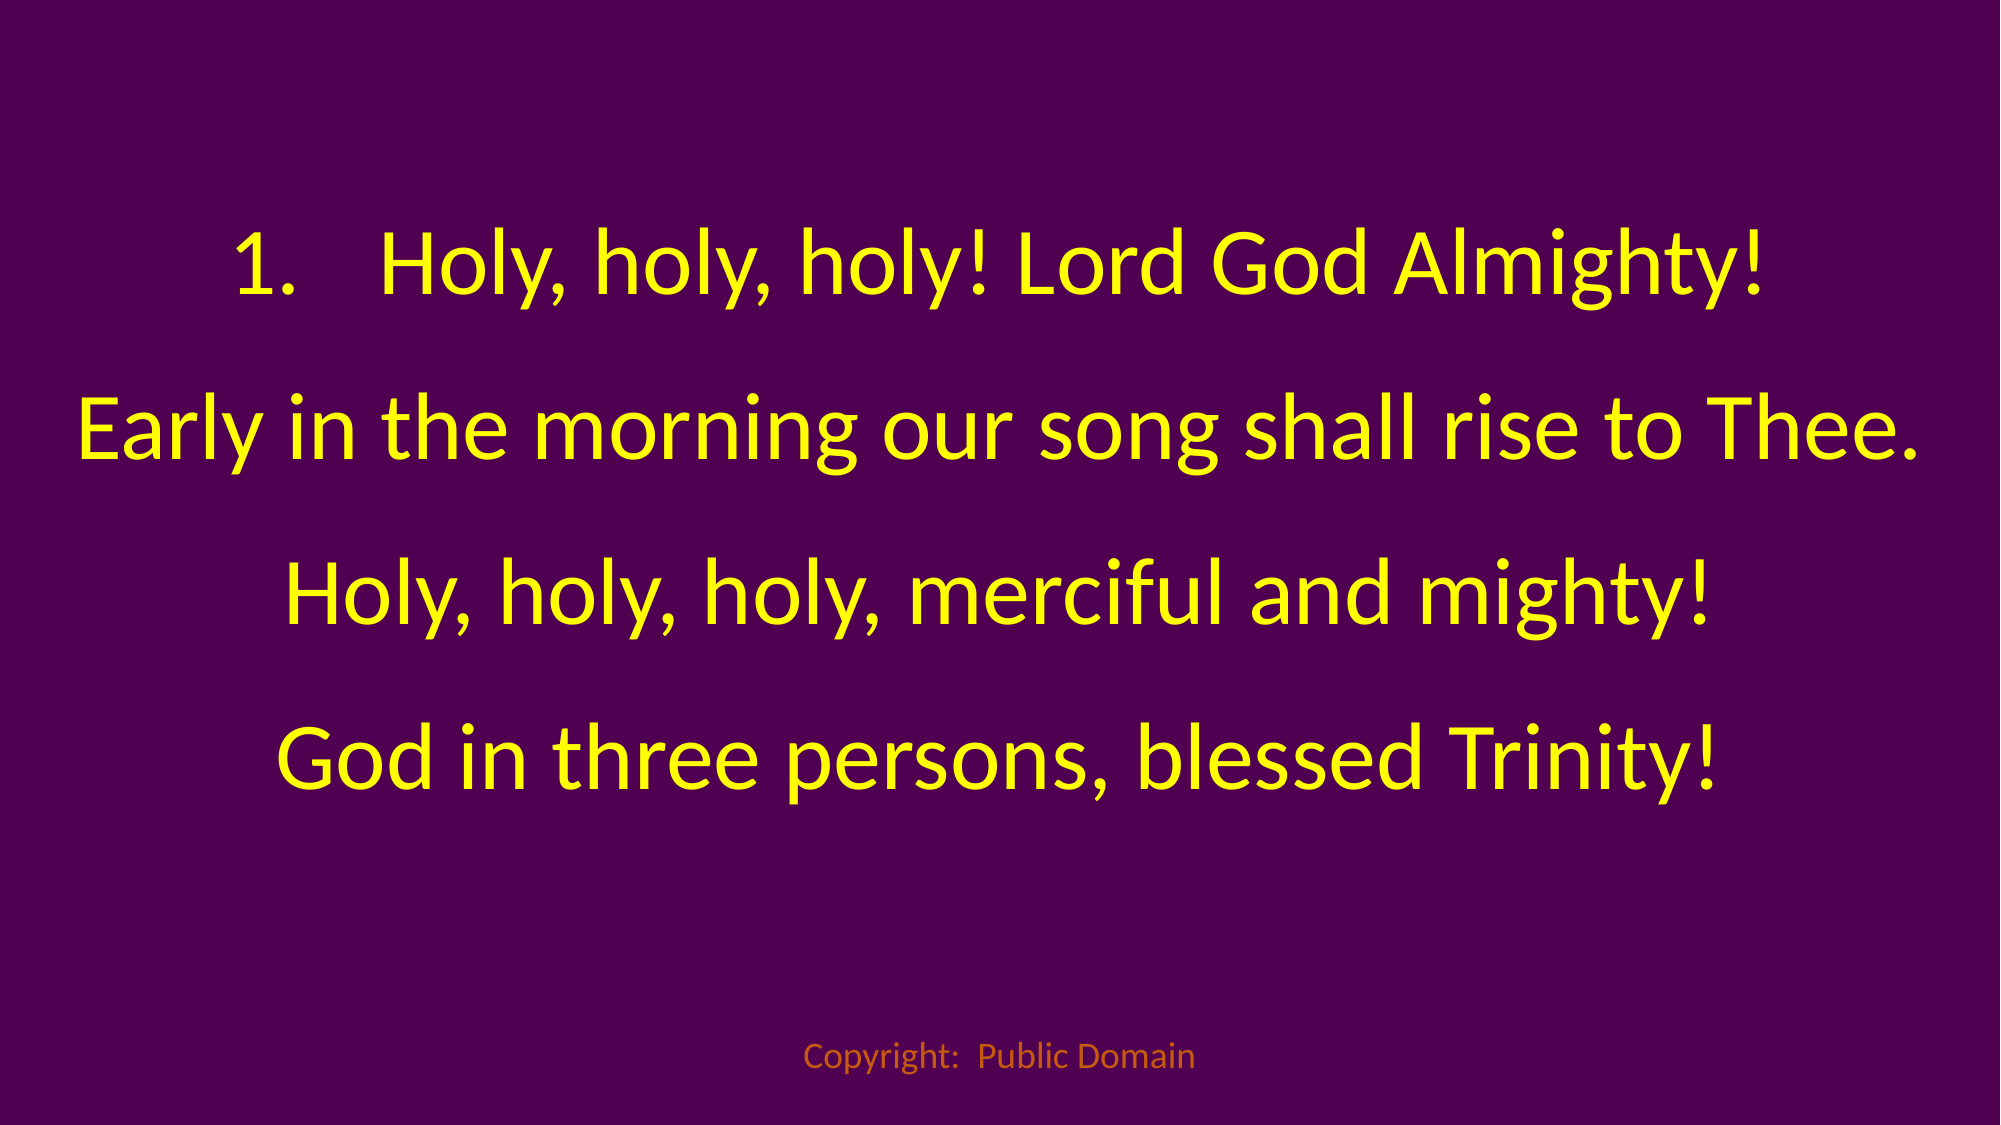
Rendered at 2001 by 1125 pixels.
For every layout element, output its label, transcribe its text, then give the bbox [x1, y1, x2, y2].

text_box Copyright: Public Domain [26, 1023, 1973, 1083]
text_box Holy, holy, holy! Lord God Almighty! Early in the morning our song shall rise to Thee. Holy, holy, holy, merciful and mighty! God in three persons, blessed Trinity! [0, 191, 2000, 817]
